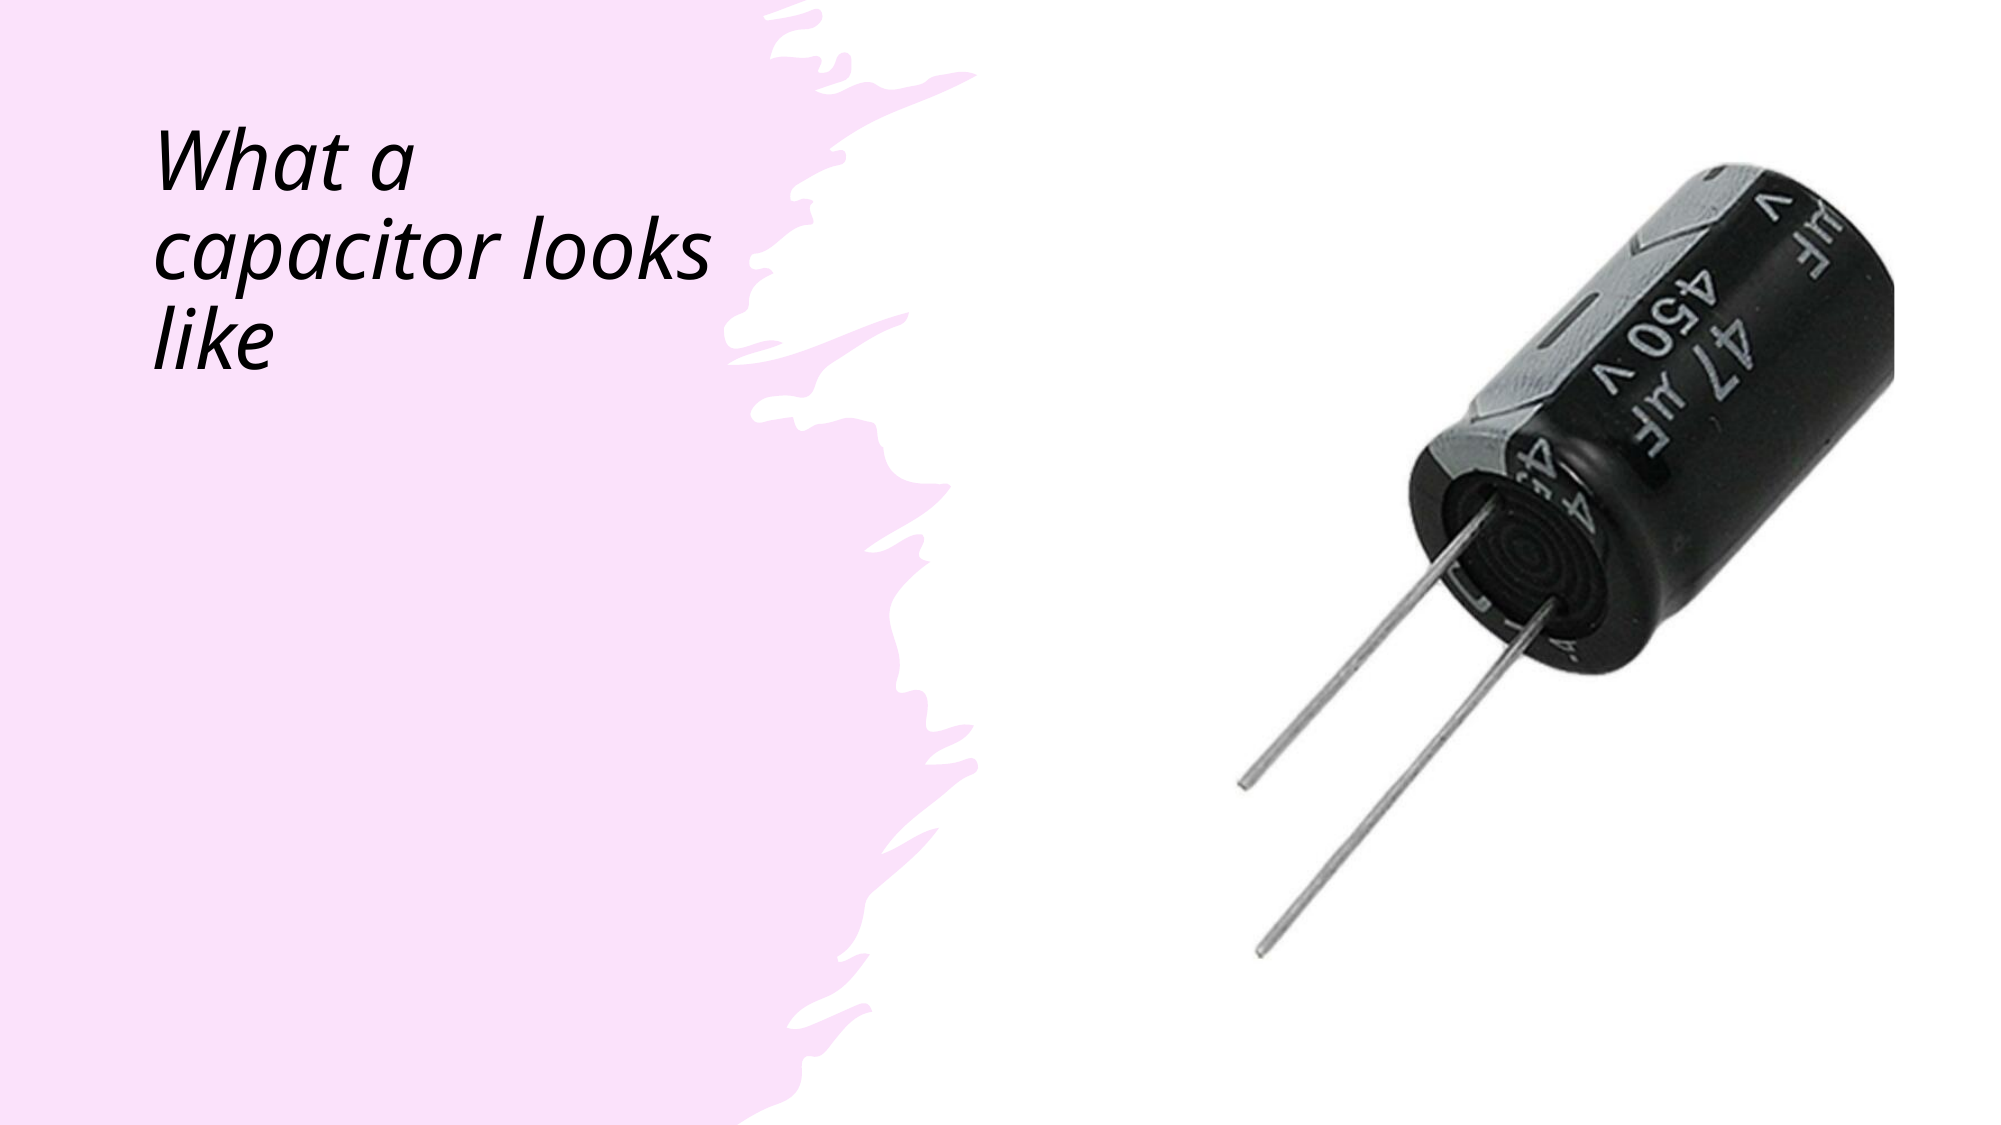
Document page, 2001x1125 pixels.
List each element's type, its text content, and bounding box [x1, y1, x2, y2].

title What a capacitor looks like [137, 105, 776, 401]
text_box [0, 0, 980, 1125]
text_box [741, 0, 2000, 1125]
picture [1115, 116, 1895, 1014]
